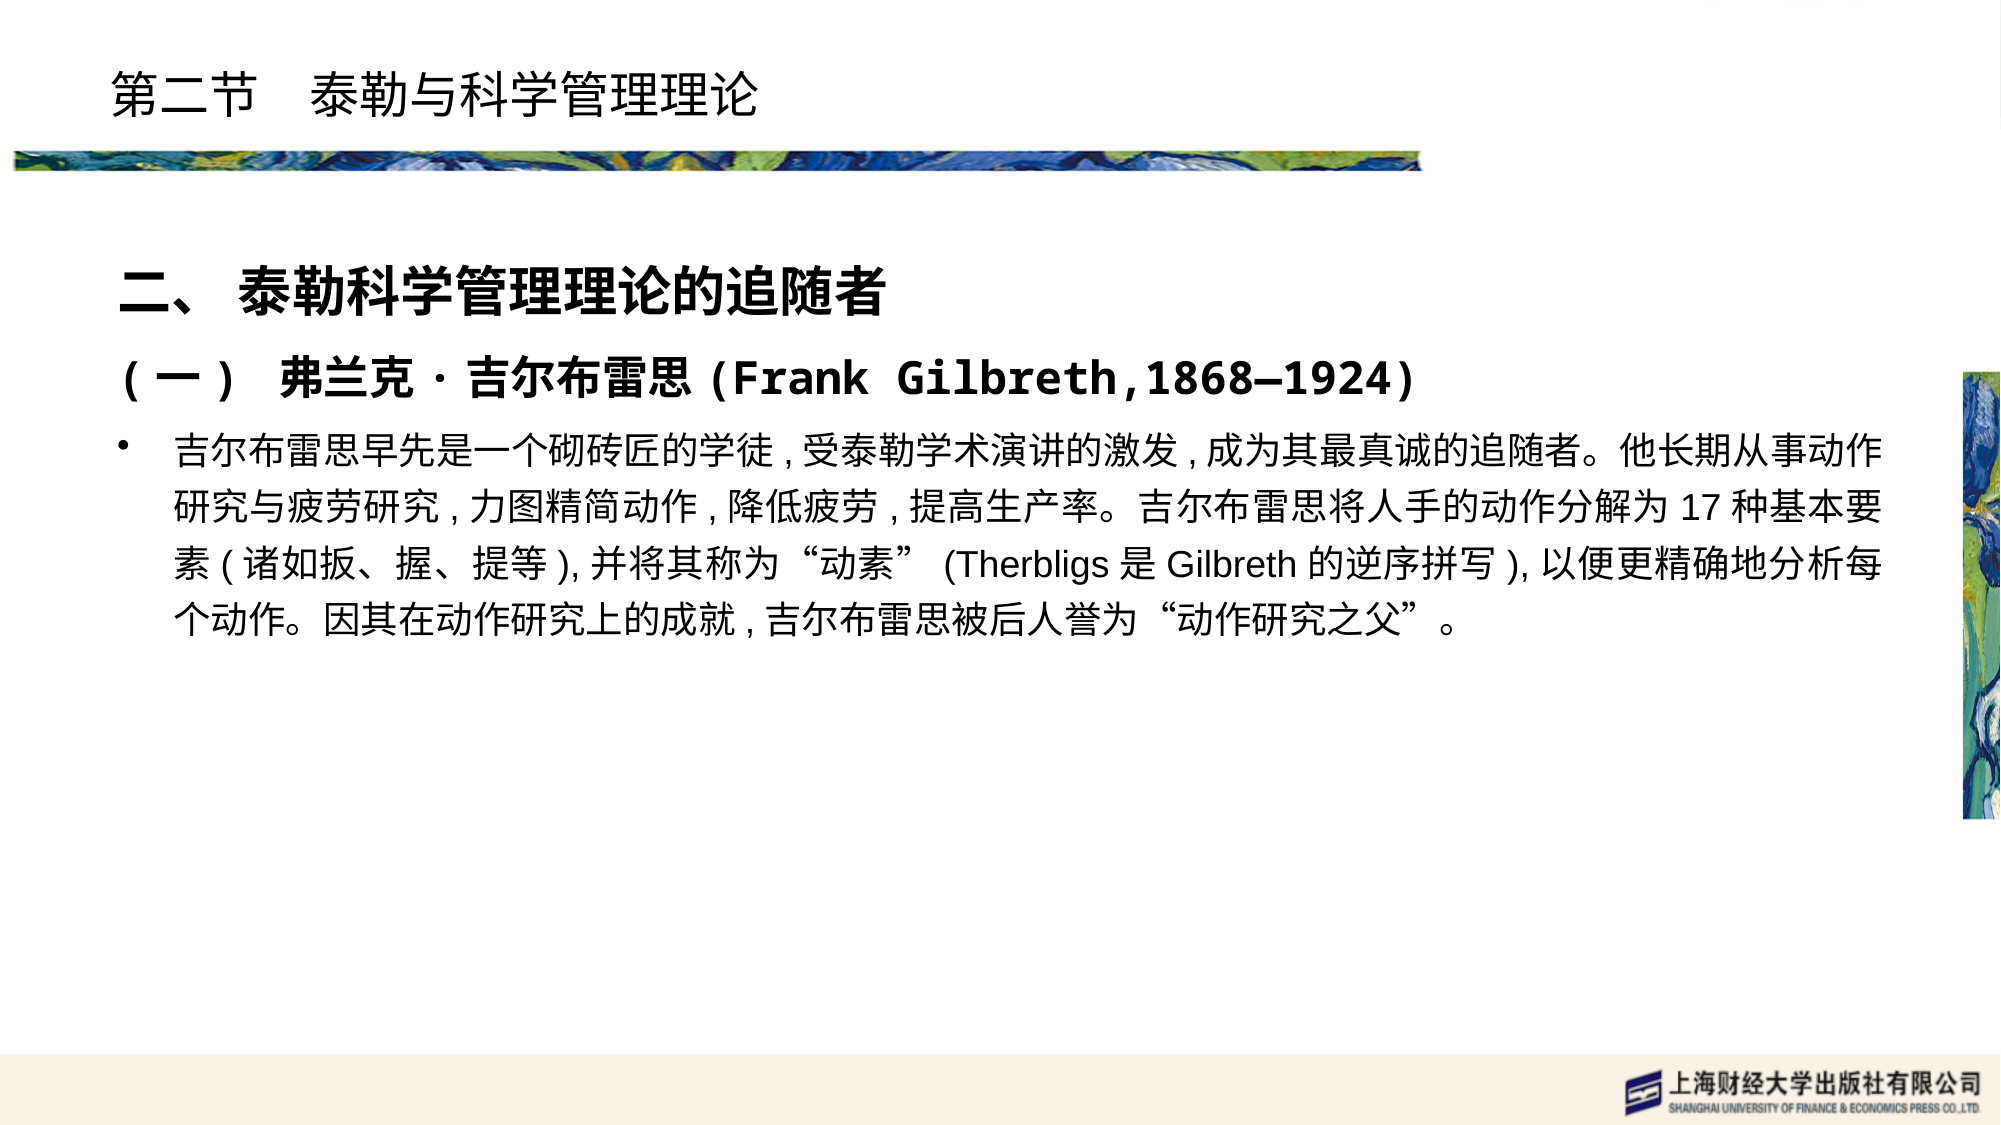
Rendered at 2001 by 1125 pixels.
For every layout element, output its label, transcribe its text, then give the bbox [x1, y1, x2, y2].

list 二、 泰勒科学管理理论的追随者 (一) 弗兰克·吉尔布雷思(Frank Gilbreth,1868—1924) 吉尔布雷思早先是一个砌砖匠的学徒,受泰勒学术演讲的激发,成为其最真诚的追随者。他长期从事动作研究与疲劳研究,力图精简动作,降低疲劳,提高生产率。吉尔布雷思将人手的动作分解为17种基本要素(诸如扳、握、提等),并将其称为“动素”(Therbligs是Gilbreth的逆序拼写),以便更精确地分析每个动作。因其在动作研究上的成就,吉尔布雷思被后人誉为“动作研究之父”。 [102, 233, 1898, 1032]
title 第二节 泰勒与科学管理理论 [94, 42, 1451, 146]
picture [0, 0, 2001, 1125]
